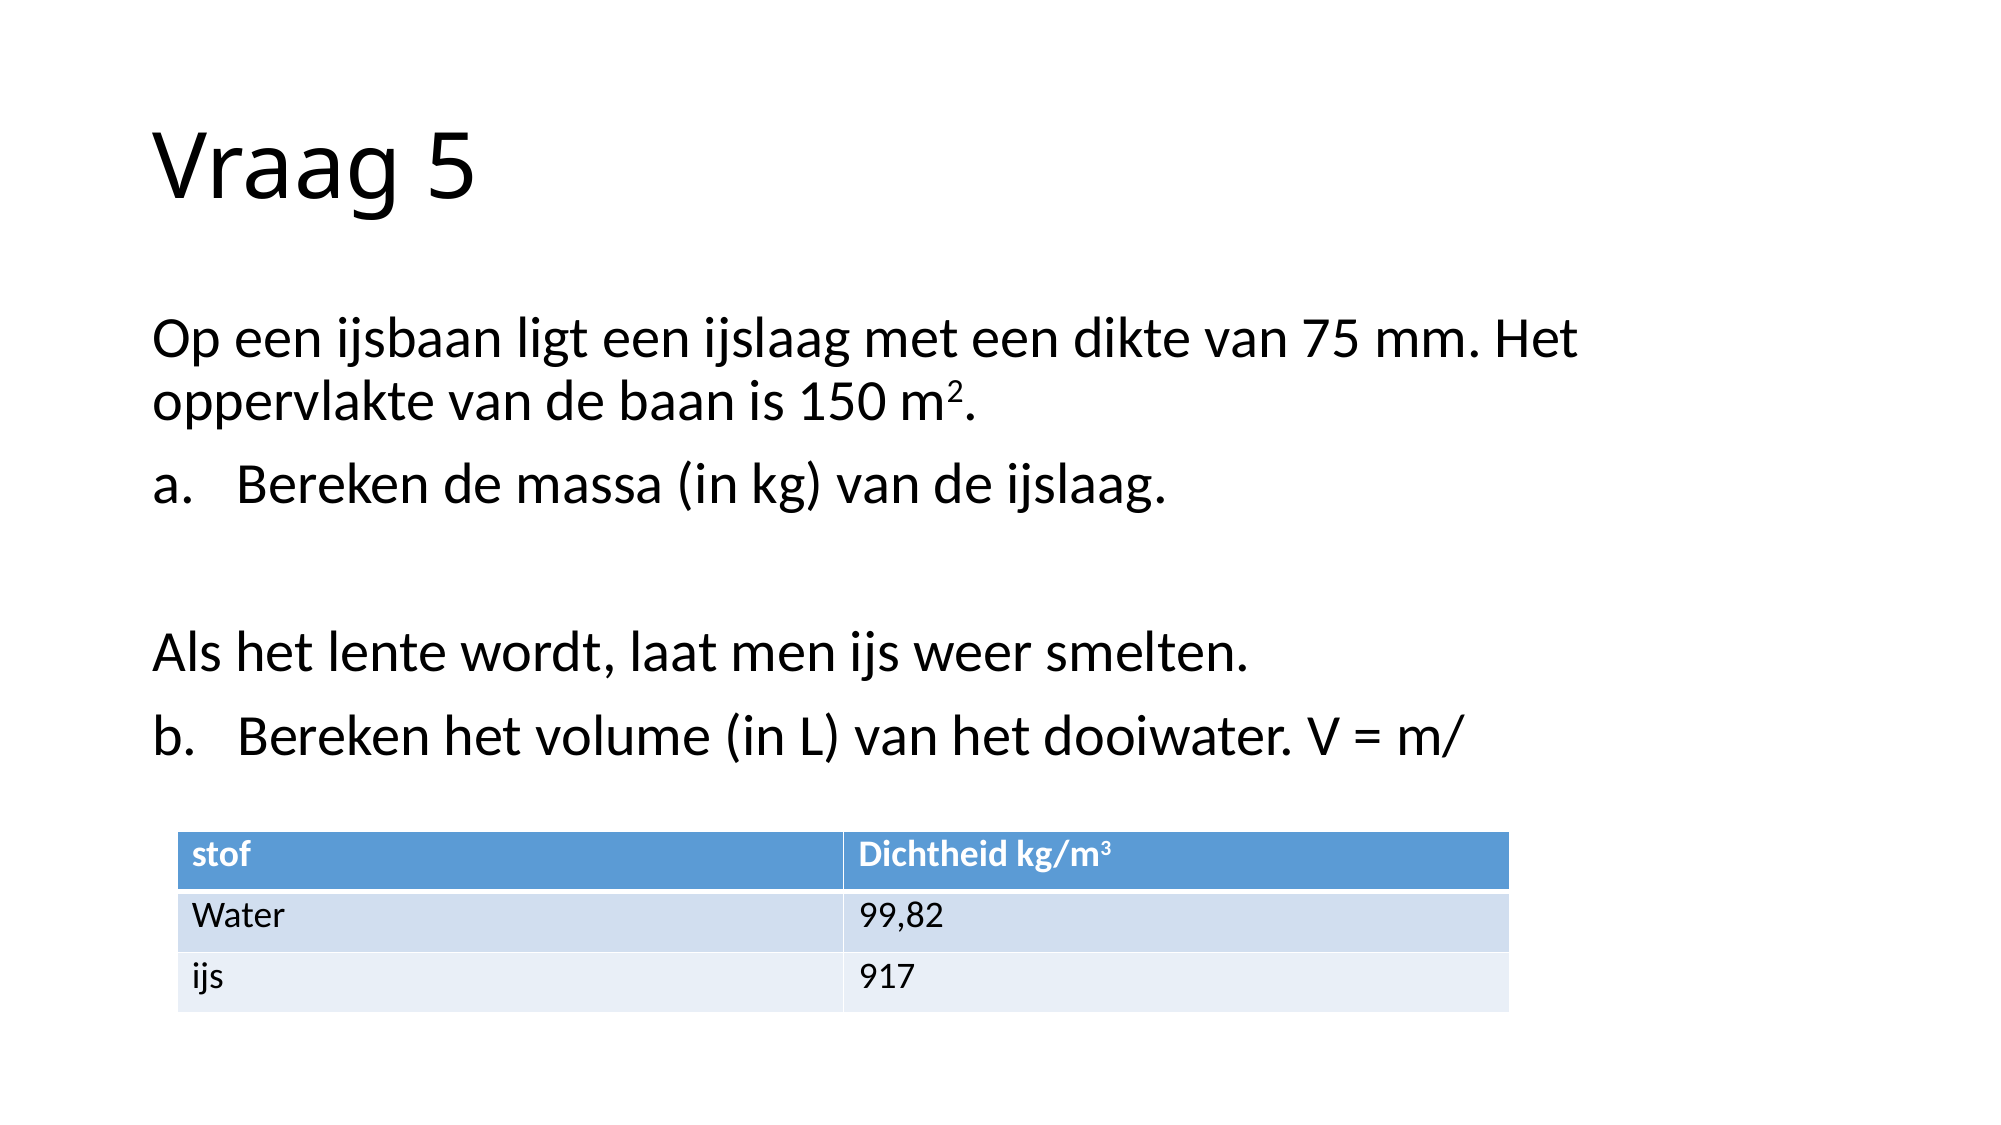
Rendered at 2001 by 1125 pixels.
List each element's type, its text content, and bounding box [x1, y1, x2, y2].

table_cell Water [178, 894, 843, 952]
table_cell 917 [844, 953, 1509, 1012]
title Vraag 5 [137, 59, 1863, 278]
table_header Dichtheid kg/m3 [844, 832, 1509, 889]
table_cell 99,82 [844, 894, 1509, 952]
table_cell ijs [178, 953, 843, 1012]
table_header stof [178, 832, 843, 889]
